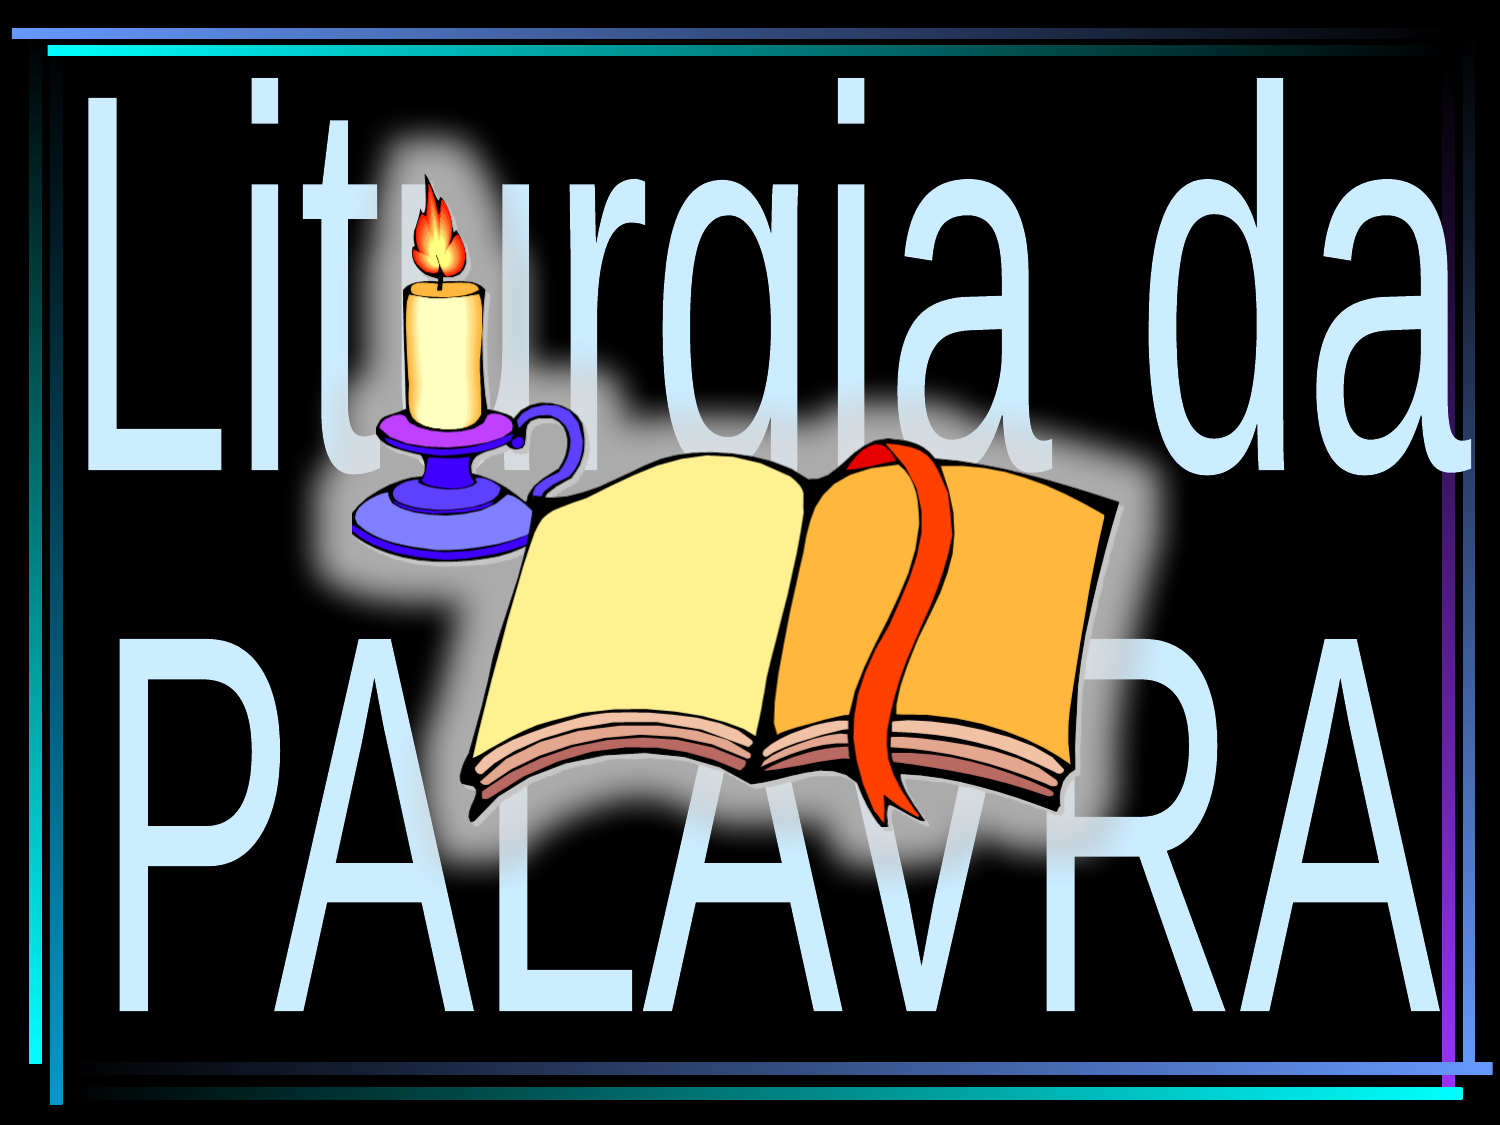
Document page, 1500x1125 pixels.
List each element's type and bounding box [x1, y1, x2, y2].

picture [352, 160, 1132, 828]
